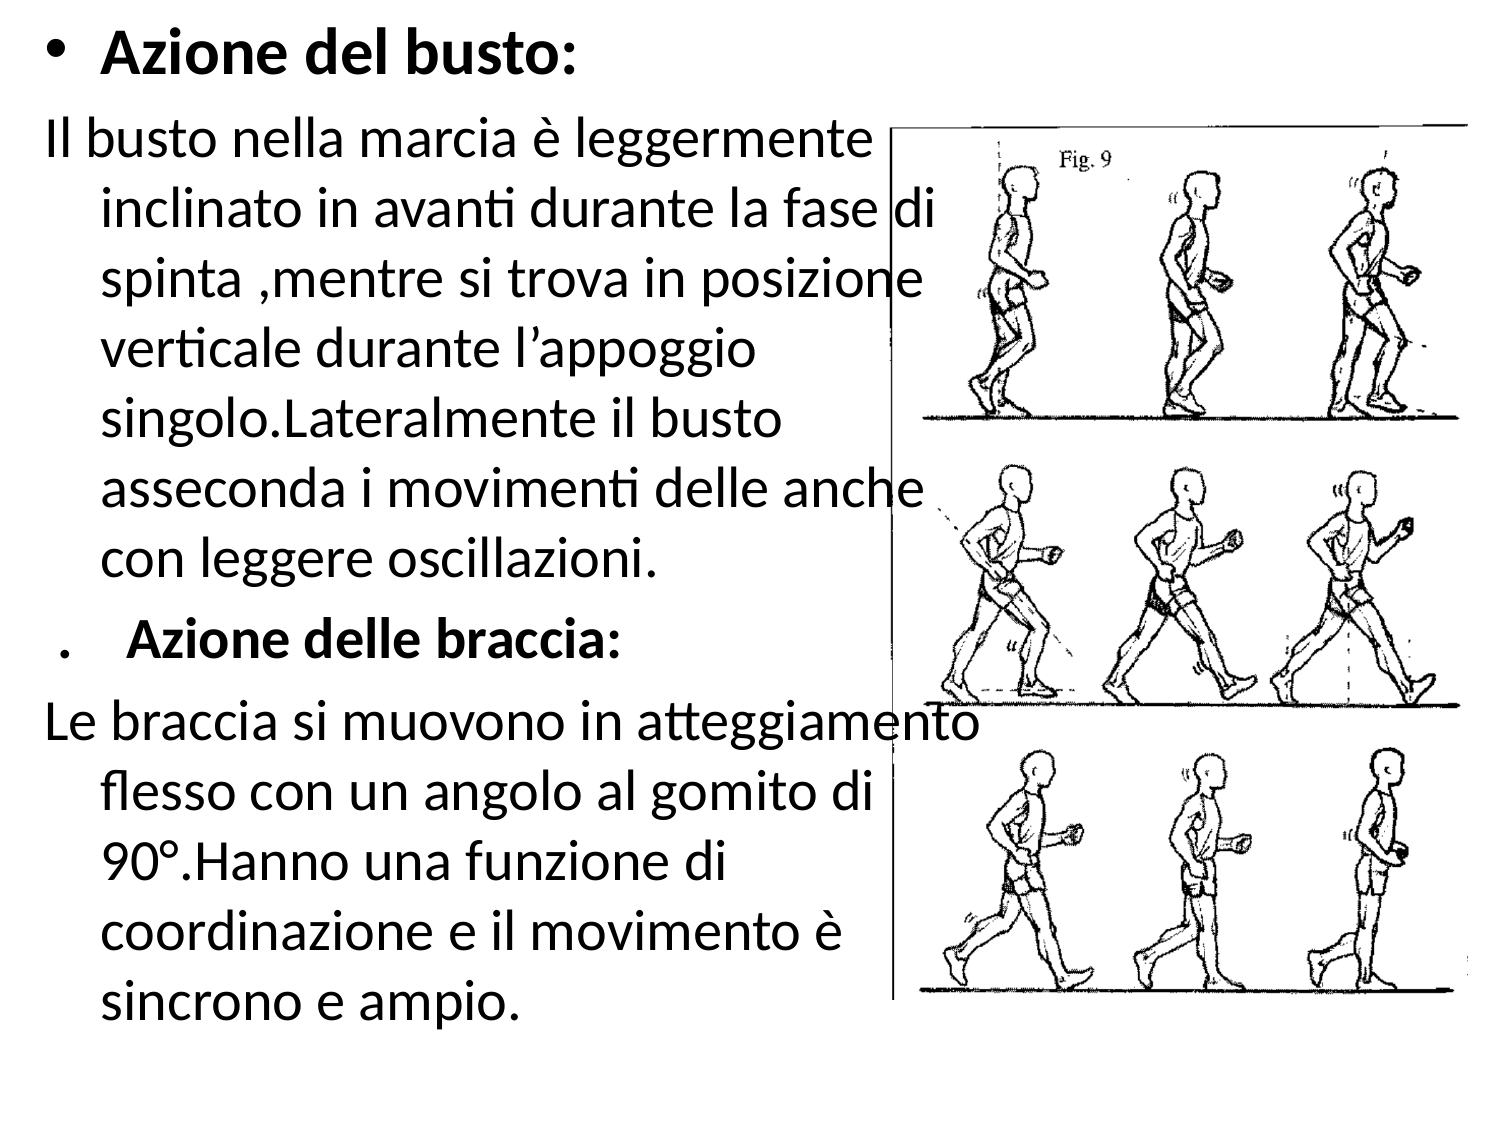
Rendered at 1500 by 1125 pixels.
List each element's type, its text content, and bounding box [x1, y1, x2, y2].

list Azione del busto: Il busto nella marcia è leggermente inclinato in avanti durante la fase di spinta ,mentre si trova in posizione verticale durante l’appoggio singolo.Lateralmente il busto asseconda i movimenti delle anche con leggere oscillazioni. . Azione delle braccia: Le braccia si muovono in atteggiamento flesso con un angolo al gomito di 90°.Hanno una funzione di coordinazione e il movimento è sincrono e ampio. [29, 0, 999, 1125]
picture [879, 113, 1468, 1000]
